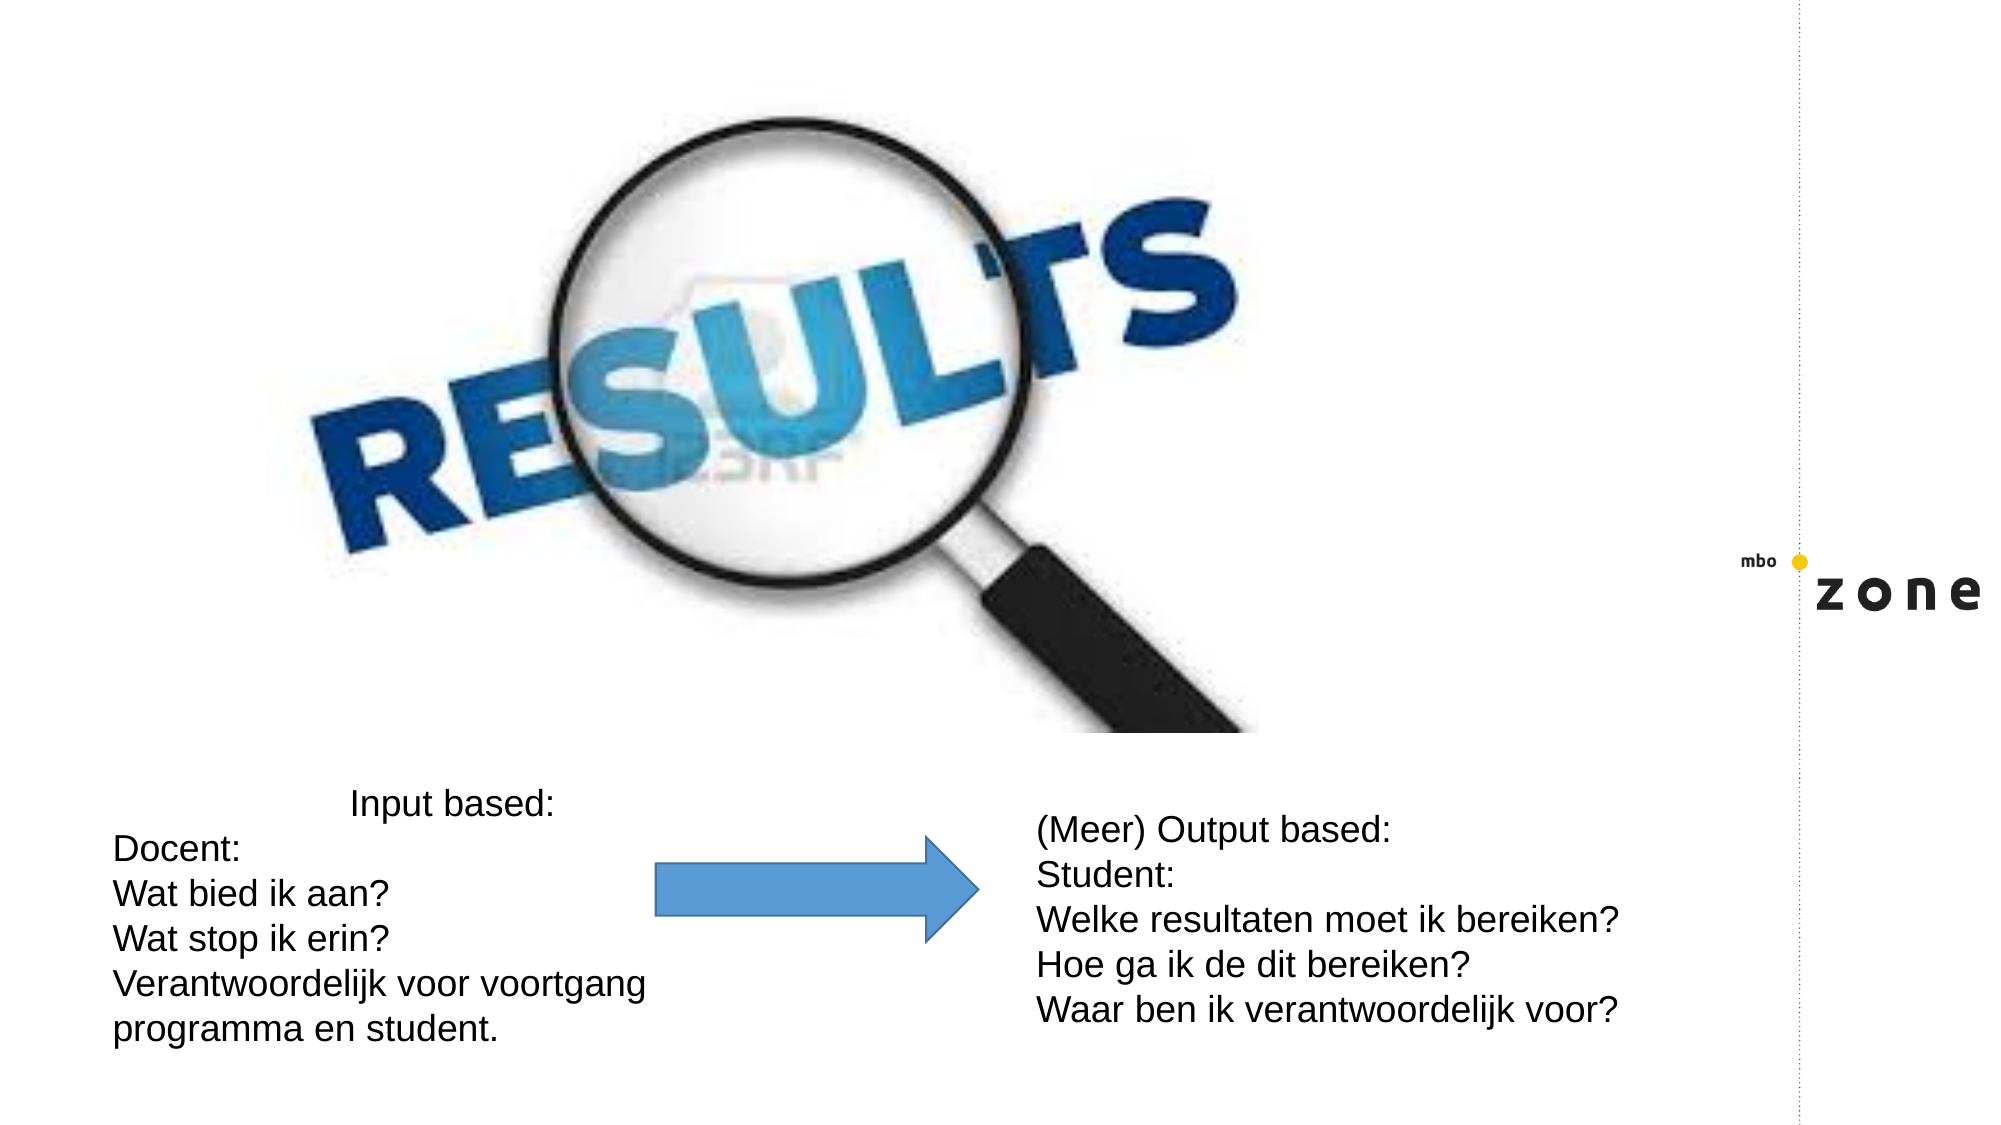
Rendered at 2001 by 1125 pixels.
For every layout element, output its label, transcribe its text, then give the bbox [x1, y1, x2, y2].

text_box [654, 834, 980, 945]
text_box (Meer) Output based: Student: Welke resultaten moet ik bereiken? Hoe ga ik de dit bereiken? Waar ben ik verantwoordelijk voor? [1021, 797, 1682, 1083]
picture [266, 27, 1259, 733]
picture [1596, 0, 2001, 1125]
text_box Input based: Docent: Wat bied ik aan? Wat stop ik erin? Verantwoordelijk voor voortgang programma en student. [97, 772, 798, 1057]
